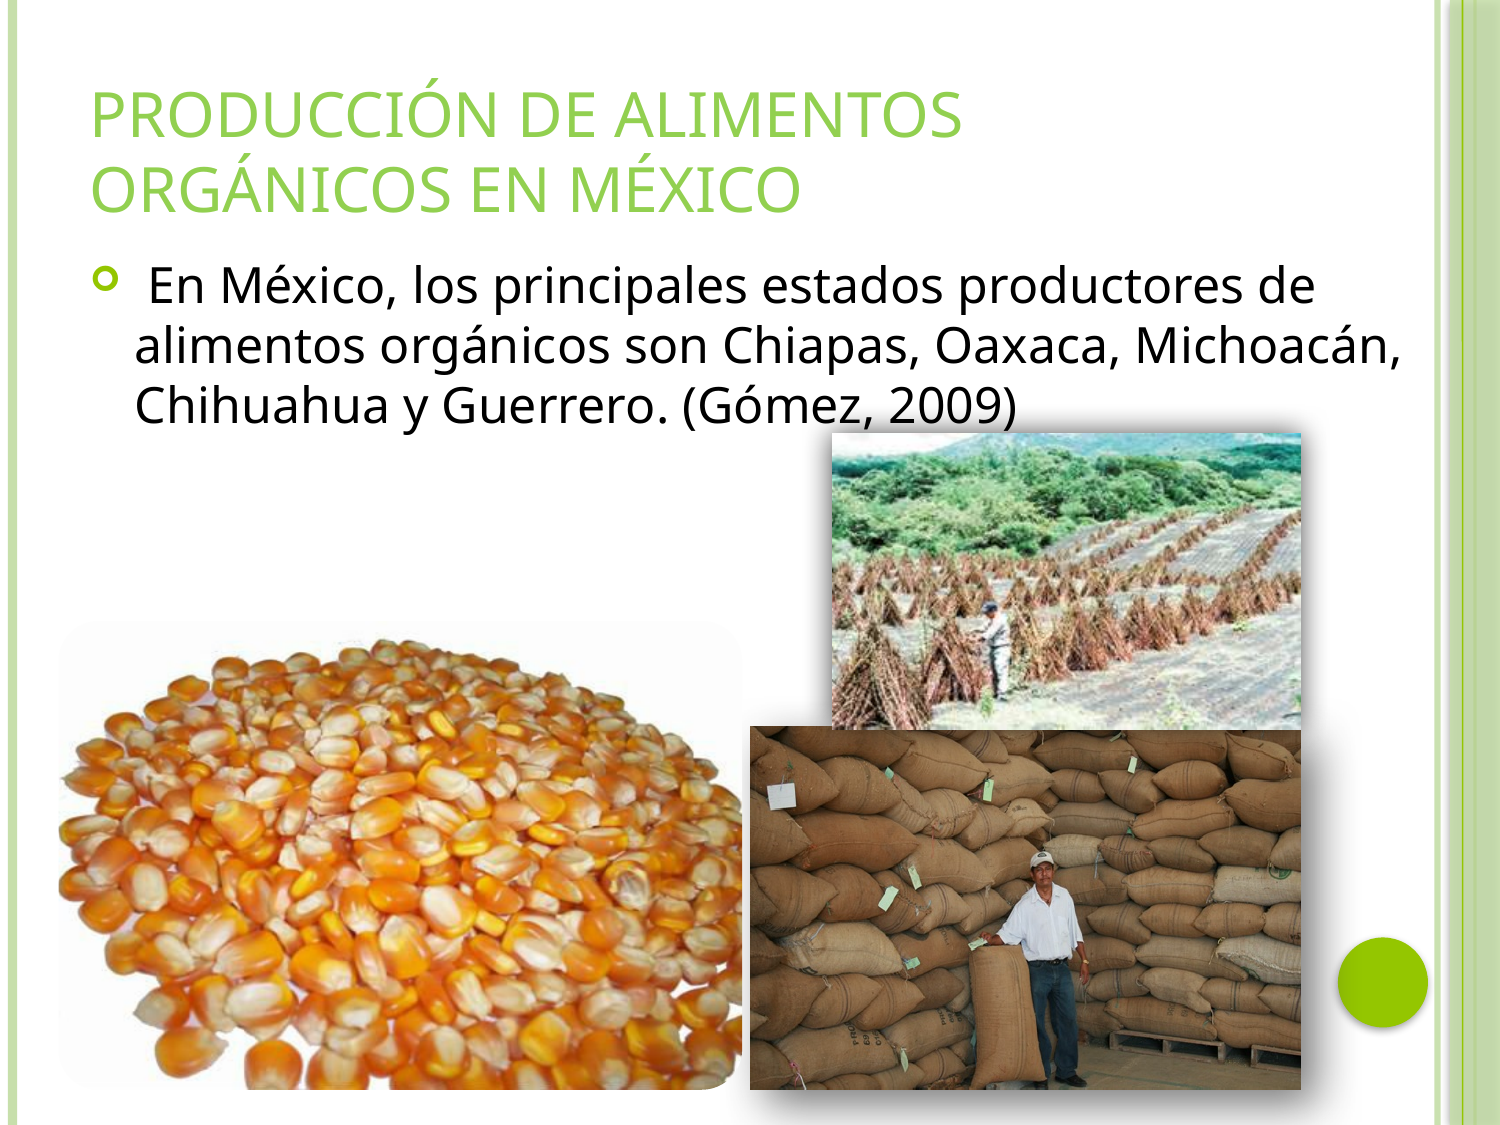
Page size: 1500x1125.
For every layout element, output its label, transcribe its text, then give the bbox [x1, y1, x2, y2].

picture [749, 432, 1302, 1091]
list En México, los principales estados productores de alimentos orgánicos son Chiapas, Oaxaca, Michoacán, Chihuahua y Guerrero. (Gómez, 2009) [75, 246, 1425, 1005]
picture [57, 620, 743, 1091]
title Producción de alimentos orgánicos en México [75, 45, 1300, 233]
